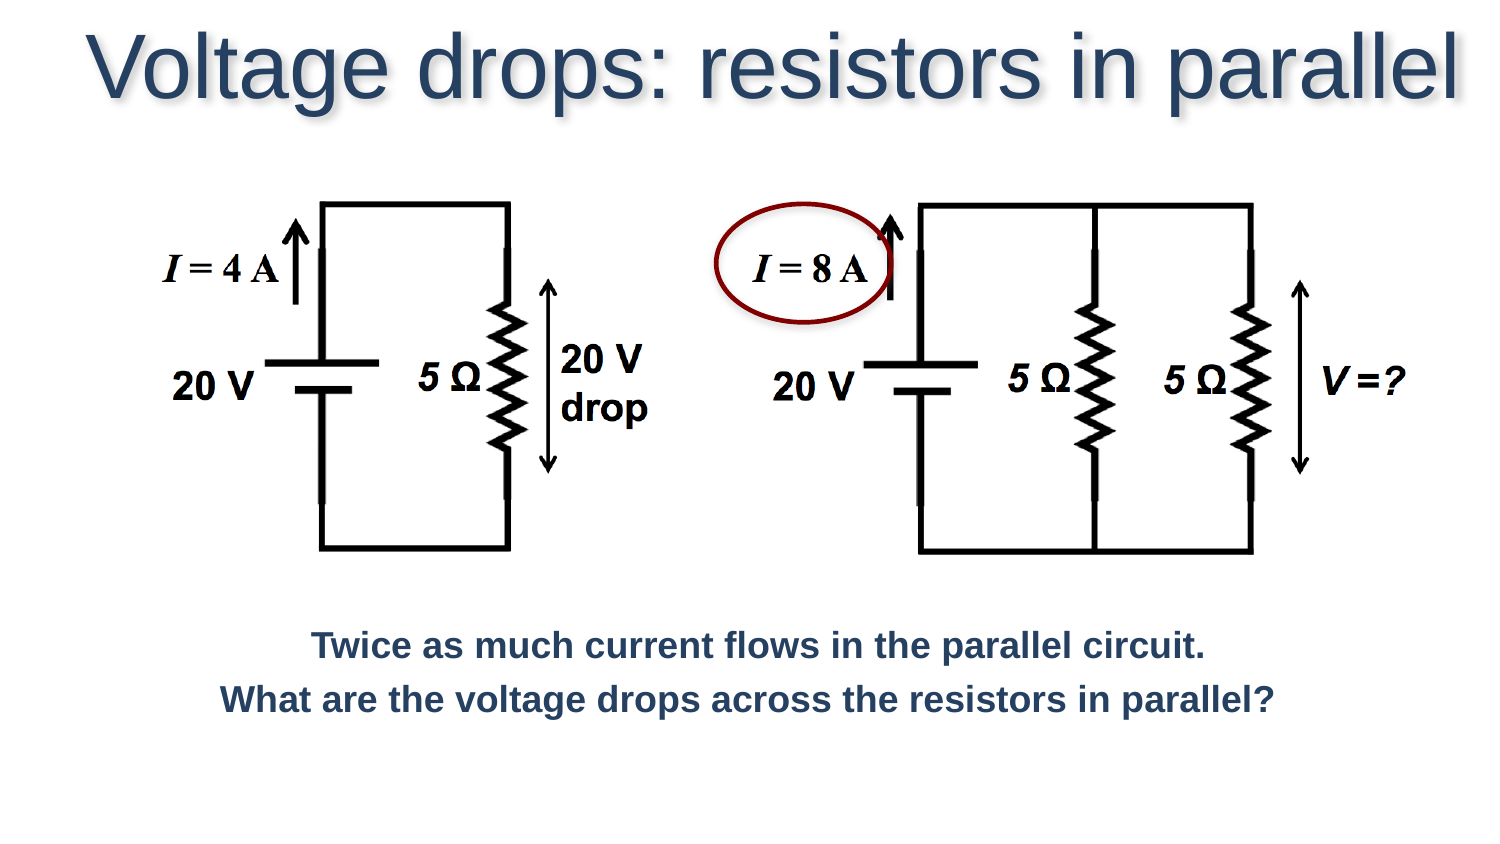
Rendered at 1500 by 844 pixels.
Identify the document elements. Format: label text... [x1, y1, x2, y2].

text_box Voltage drops: resistors in parallel [70, 0, 1500, 206]
text_box Twice as much current flows in the parallel circuit. What are the voltage drops across the resistors in parallel? [173, 605, 1344, 728]
picture [161, 180, 1413, 565]
